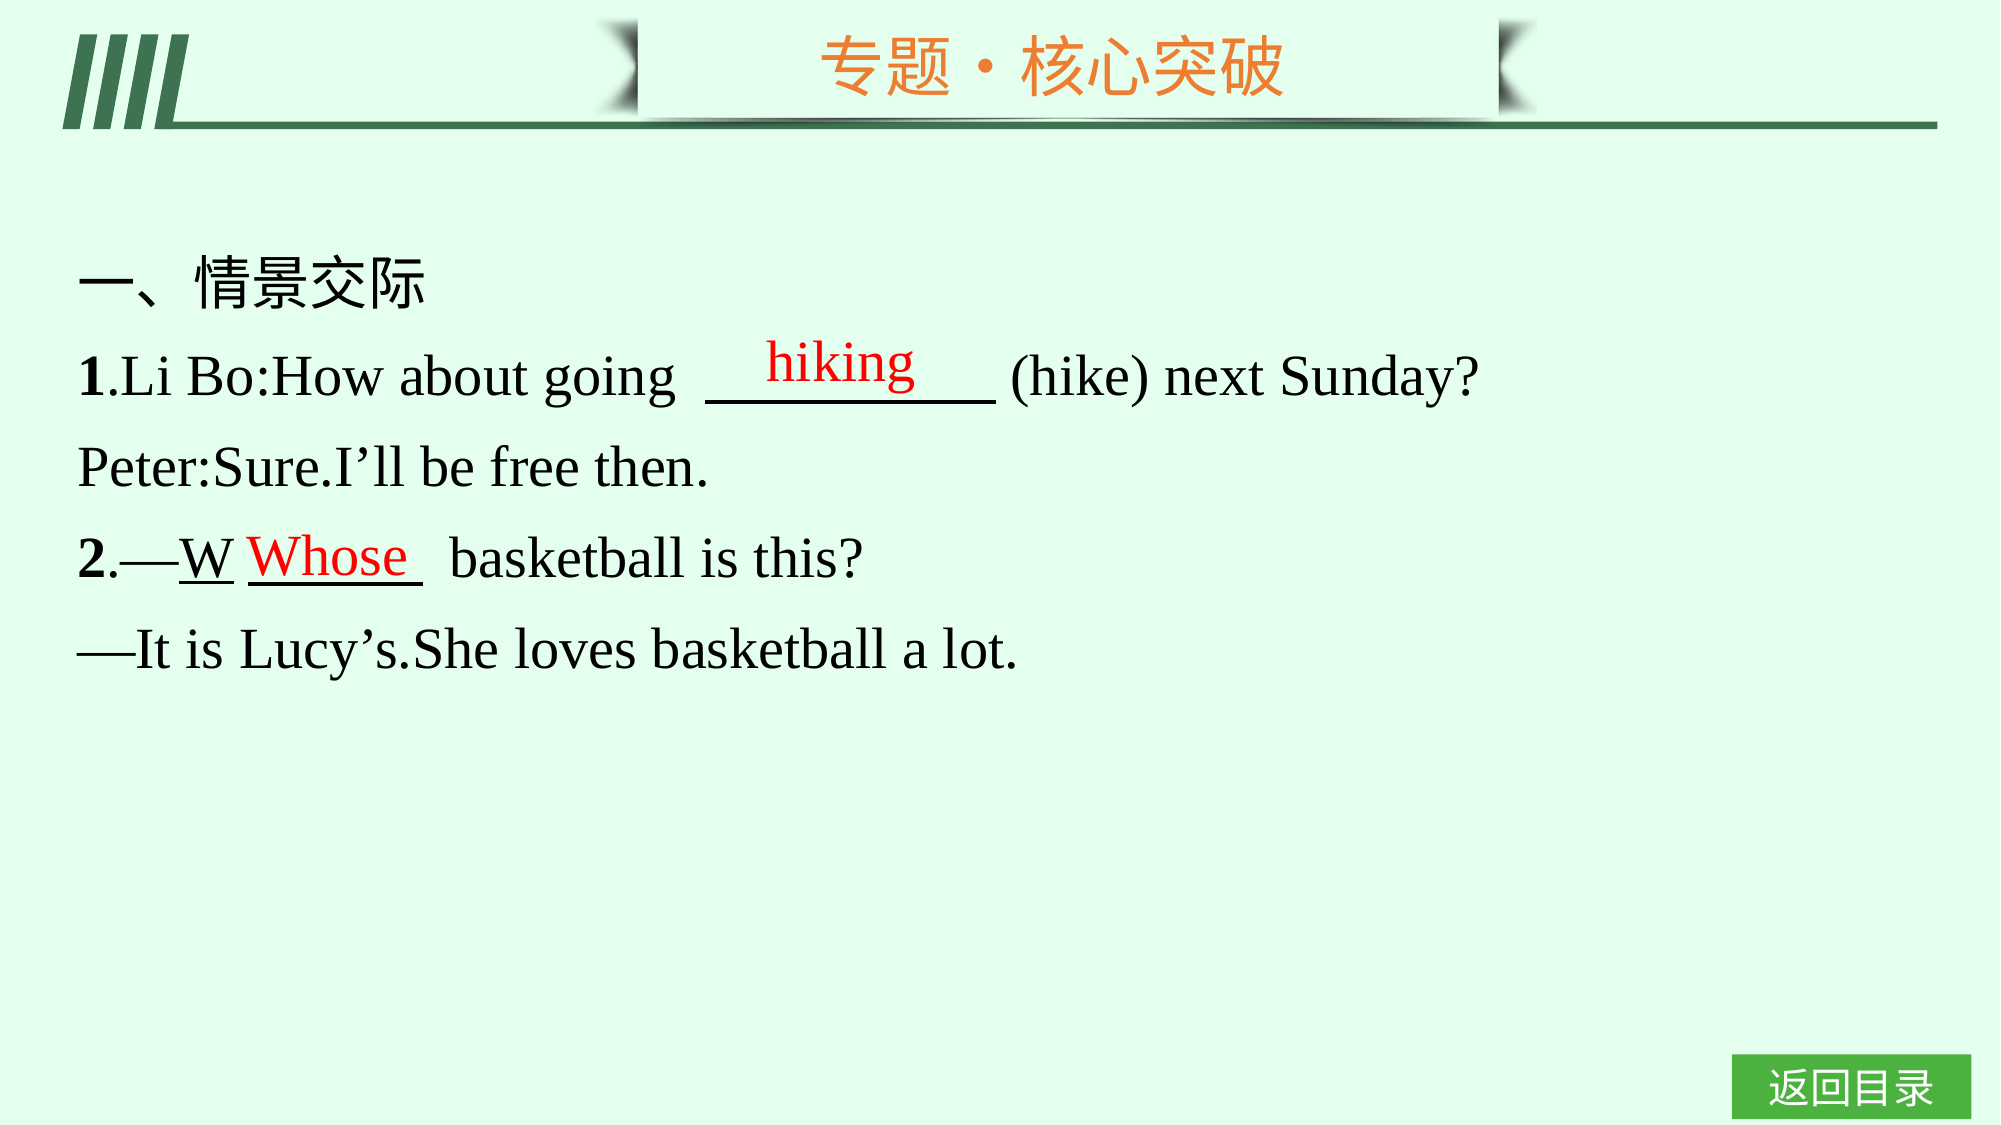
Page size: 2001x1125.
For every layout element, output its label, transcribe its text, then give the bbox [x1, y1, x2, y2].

text_box Whose [231, 495, 424, 595]
text_box 一、情景交际 1.Li Bo:How about going (hike) next Sunday? Peter:Sure.I’ll be free then. 2.—W basketball is this? —It is Lucy’s.She loves basketball a lot. [62, 218, 1938, 688]
text_box hiking [751, 302, 932, 401]
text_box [62, 34, 1938, 130]
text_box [594, 16, 1537, 127]
